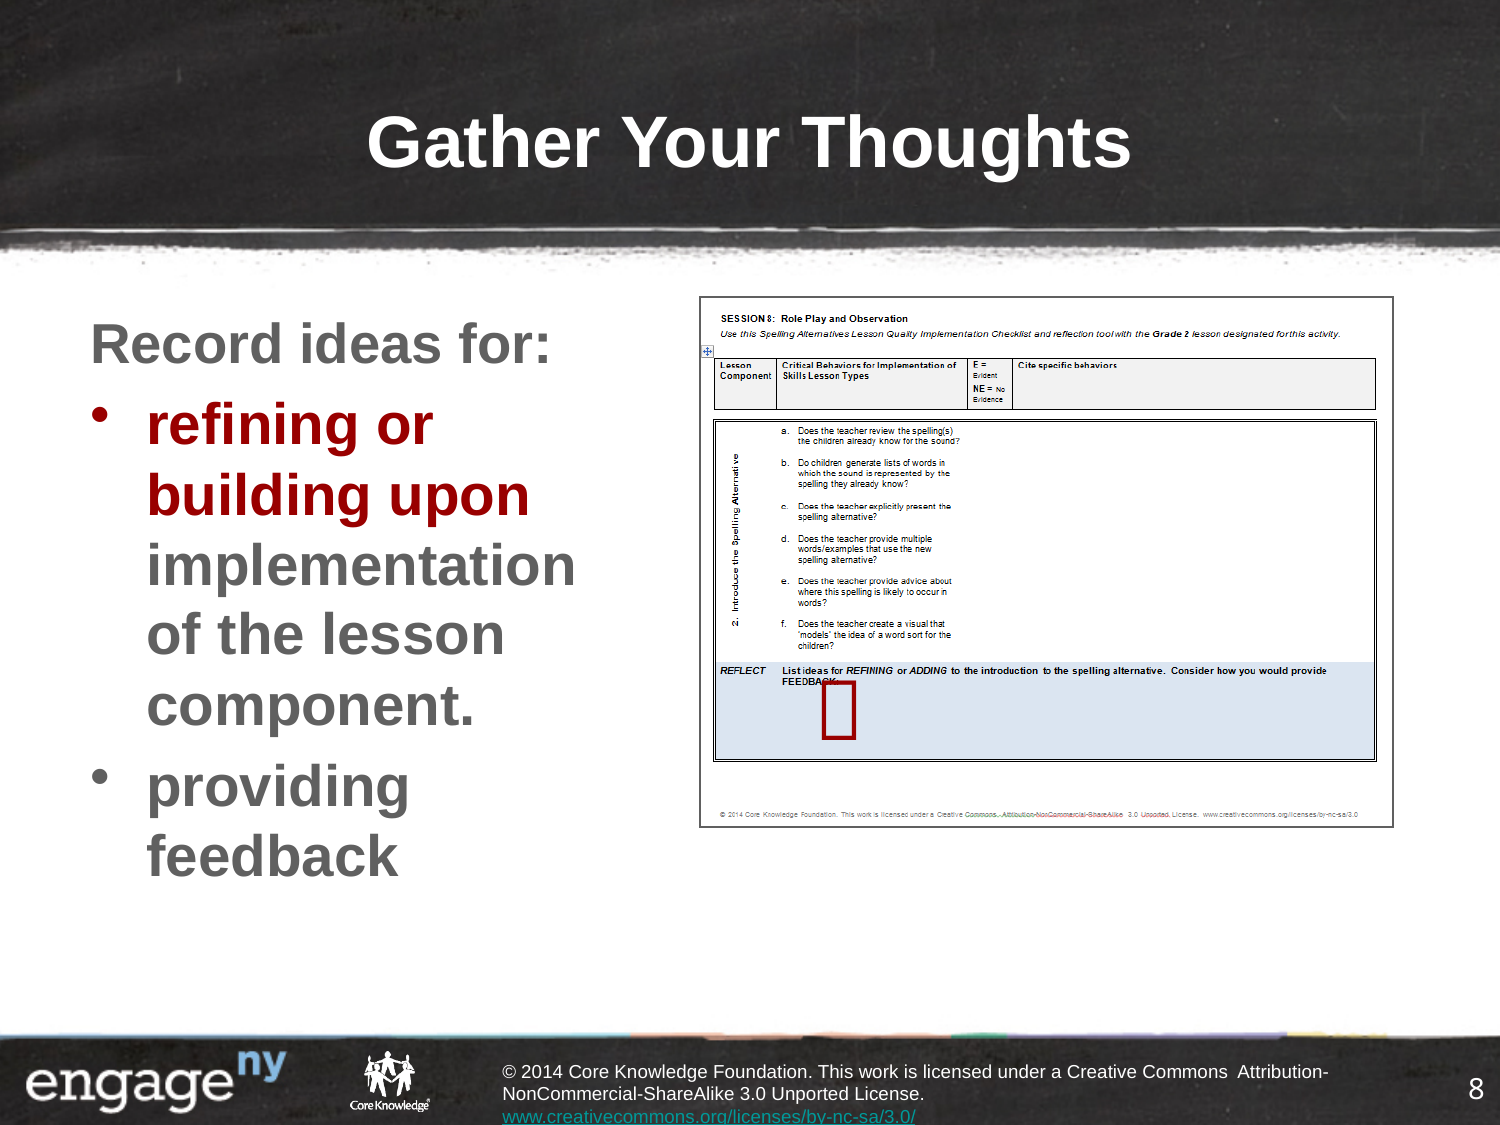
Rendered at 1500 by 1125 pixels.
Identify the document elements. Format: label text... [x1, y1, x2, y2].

picture [0, 0, 1500, 293]
list Record ideas for: refining or building upon implementation of the lesson component. providing feedback [75, 297, 663, 1005]
slide_number 8 [1337, 1062, 1500, 1113]
picture [0, 1003, 1500, 1125]
picture [700, 297, 1393, 827]
title Gather Your Thoughts [75, 45, 1425, 233]
